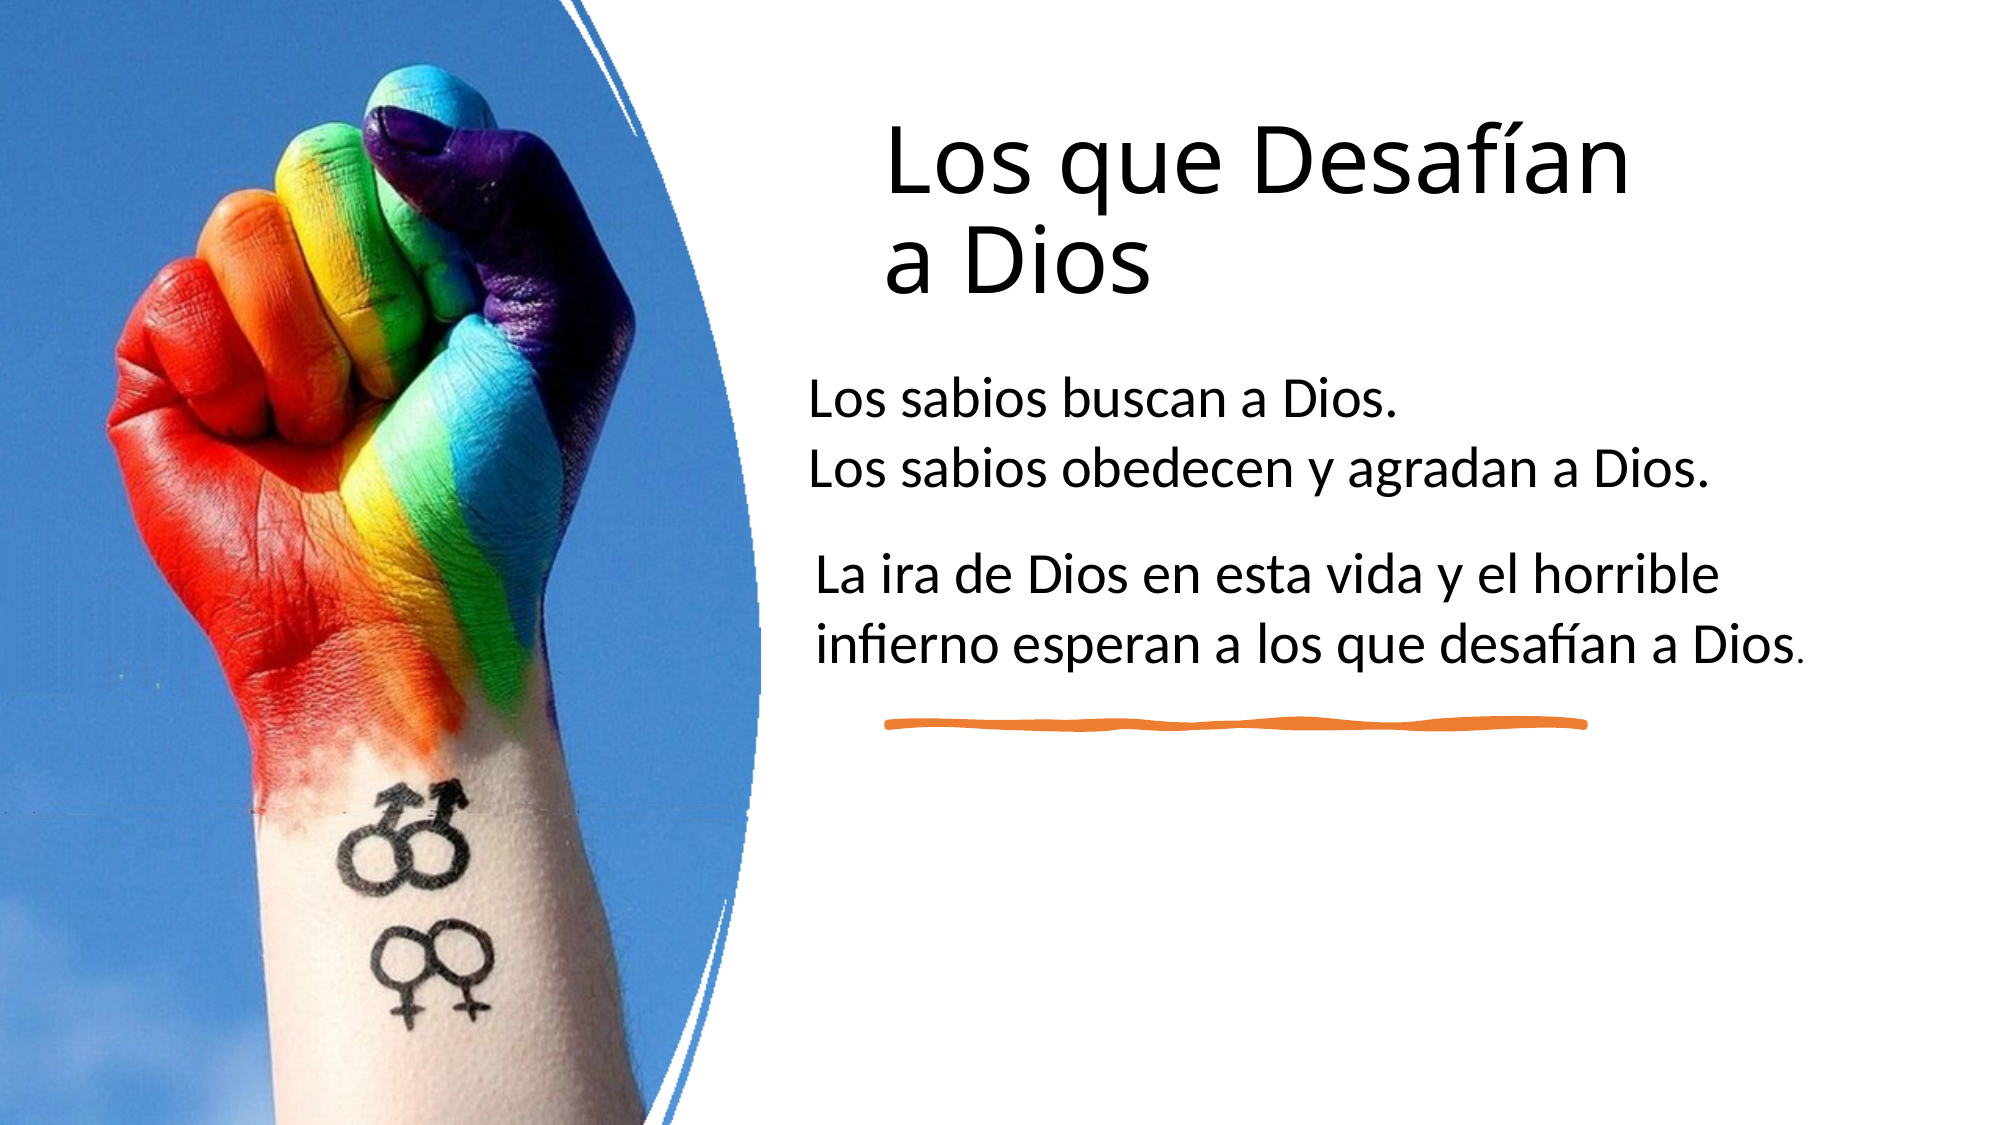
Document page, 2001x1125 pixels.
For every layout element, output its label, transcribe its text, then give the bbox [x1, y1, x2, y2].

text_box La ira de Dios en esta vida y el horrible infierno esperan a los que desafían a Dios. [800, 527, 1821, 683]
picture [0, 0, 761, 1125]
text_box Los sabios buscan a Dios. Los sabios obedecen y agradan a Dios. [794, 351, 1742, 507]
text_box [761, 0, 2000, 1125]
text_box [886, 718, 1586, 730]
title Los que Desafían a Dios [869, 104, 1895, 322]
